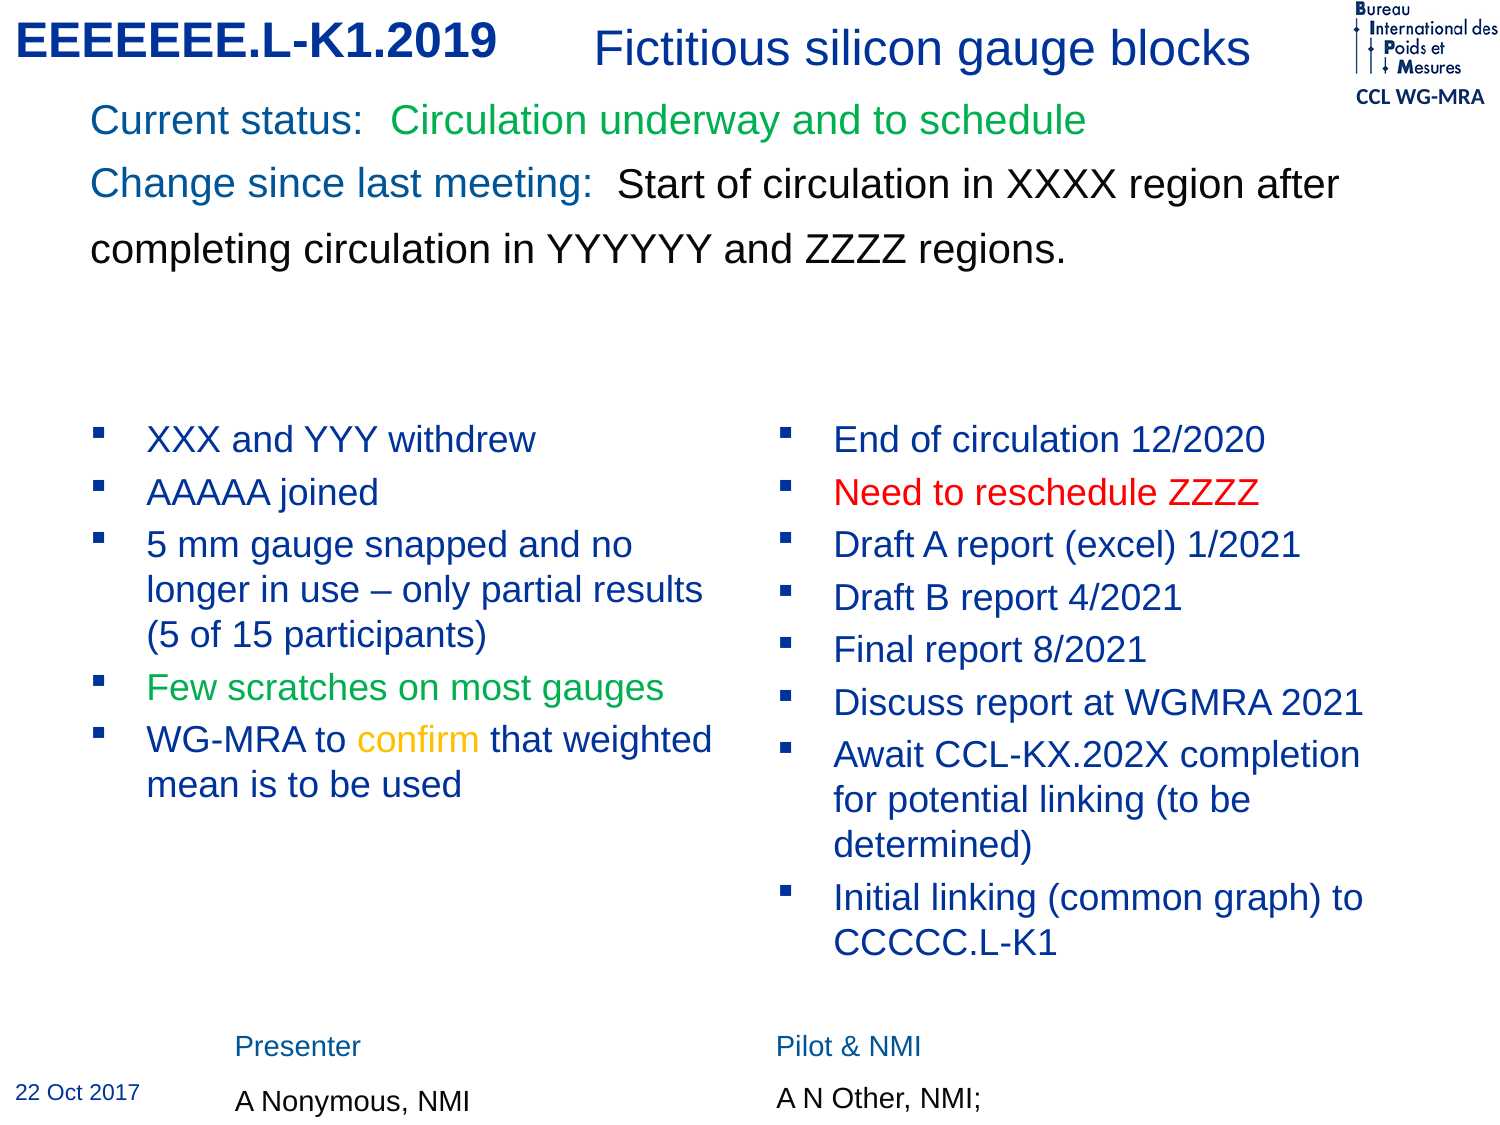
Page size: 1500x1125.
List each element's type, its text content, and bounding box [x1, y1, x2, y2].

list 22 Oct 2017 [0, 1070, 196, 1123]
title EEEEEEE.L-K1.2019 [0, 0, 738, 79]
list Fictitious silicon gauge blocks [578, 8, 1333, 71]
list completing circulation in YYYYYY and ZZZZ regions. [75, 213, 1425, 277]
picture [1350, 0, 1500, 75]
list A Nonymous, NMI [219, 1074, 738, 1125]
list End of circulation 12/2020 Need to reschedule ZZZZ Draft A report (excel) 1/2021 Draft B report 4/2021 Final report 8/2021 Discuss report at WGMRA 2021 Await CCL-KX.202X completion for potential linking (to be determined) Initial linking (common graph) to CCCCC.L-K1 [761, 407, 1425, 1011]
list Circulation underway and to schedule [375, 85, 1333, 149]
list A N Other, NMI; [761, 1071, 1279, 1123]
list Start of circulation in XXXX region after [601, 149, 1425, 213]
list XXX and YYY withdrew AAAAA joined 5 mm gauge snapped and no longer in use – only partial results (5 of 15 participants) Few scratches on most gauges WG-MRA to confirm that weighted mean is to be used [75, 407, 738, 1011]
